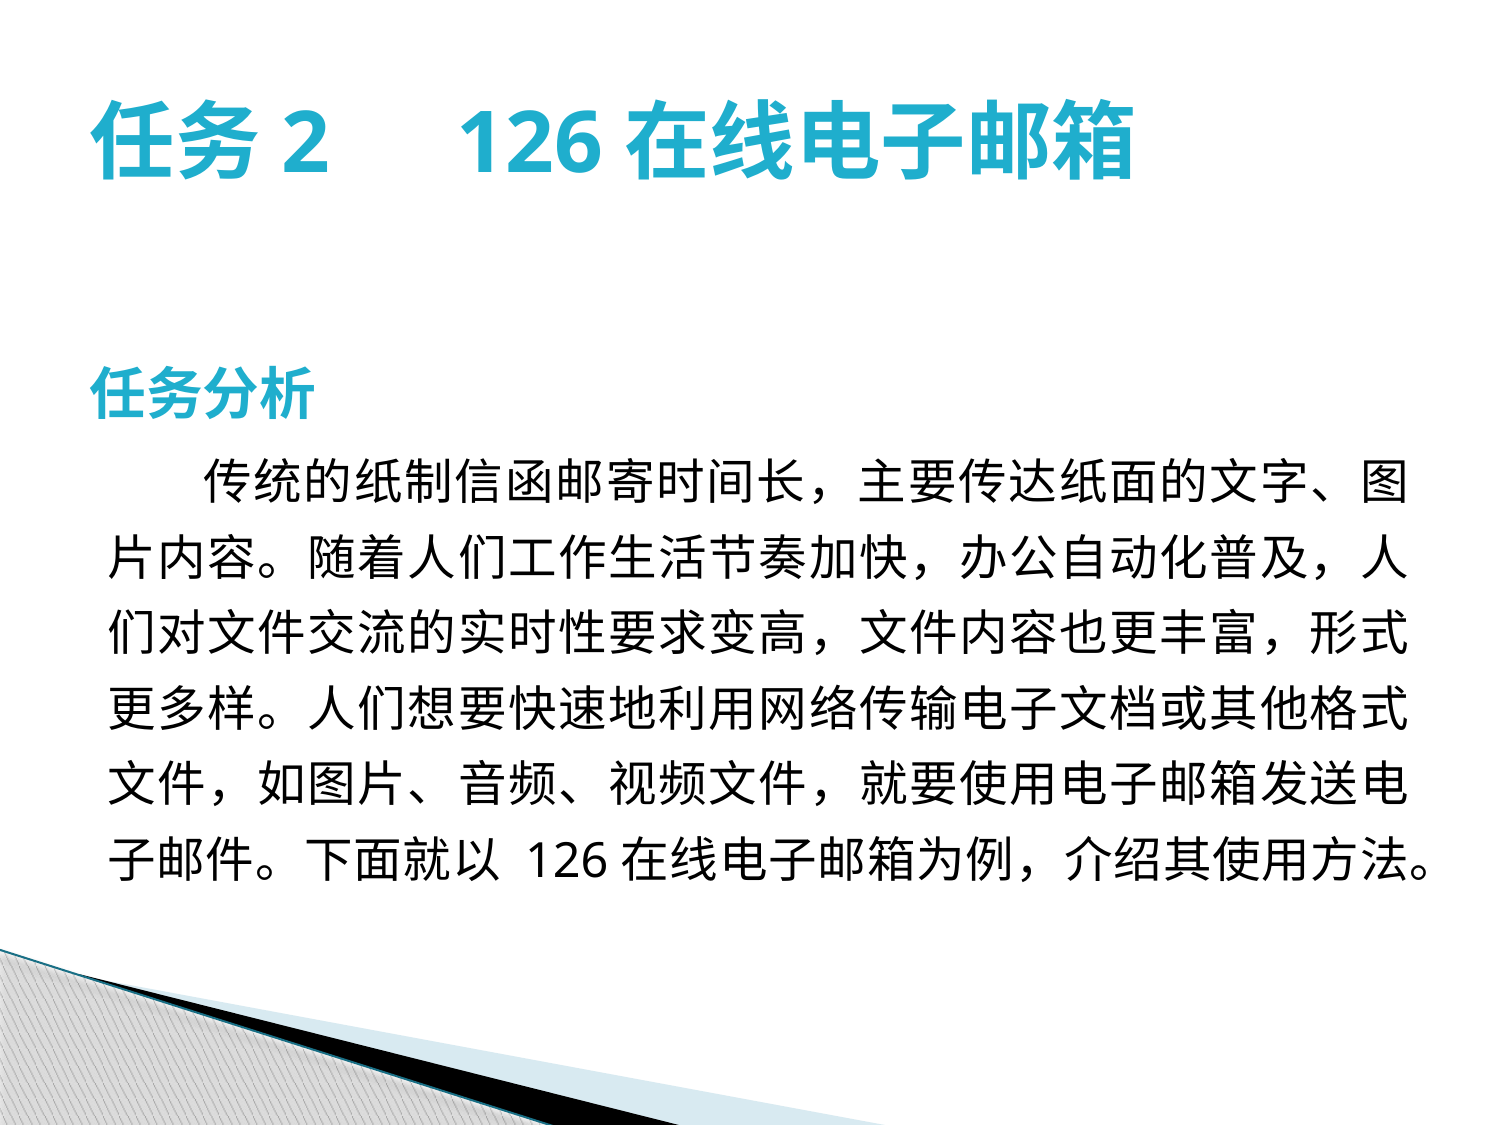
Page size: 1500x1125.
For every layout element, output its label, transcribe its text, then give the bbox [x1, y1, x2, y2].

list 任务分析 传统的纸制信函邮寄时间长，主要传达纸面的文字、图片内容。随着人们工作生活节奏加快，办公自动化普及，人们对文件交流的实时性要求变高，文件内容也更丰富，形式更多样。人们想要快速地利用网络传输电子文档或其他格式文件，如图片、音频、视频文件，就要使用电子邮箱发送电子邮件。下面就以 126在线电子邮箱为例，介绍其使用方法。 [75, 309, 1425, 953]
title 任务2 126在线电子邮箱 [75, 45, 1425, 233]
